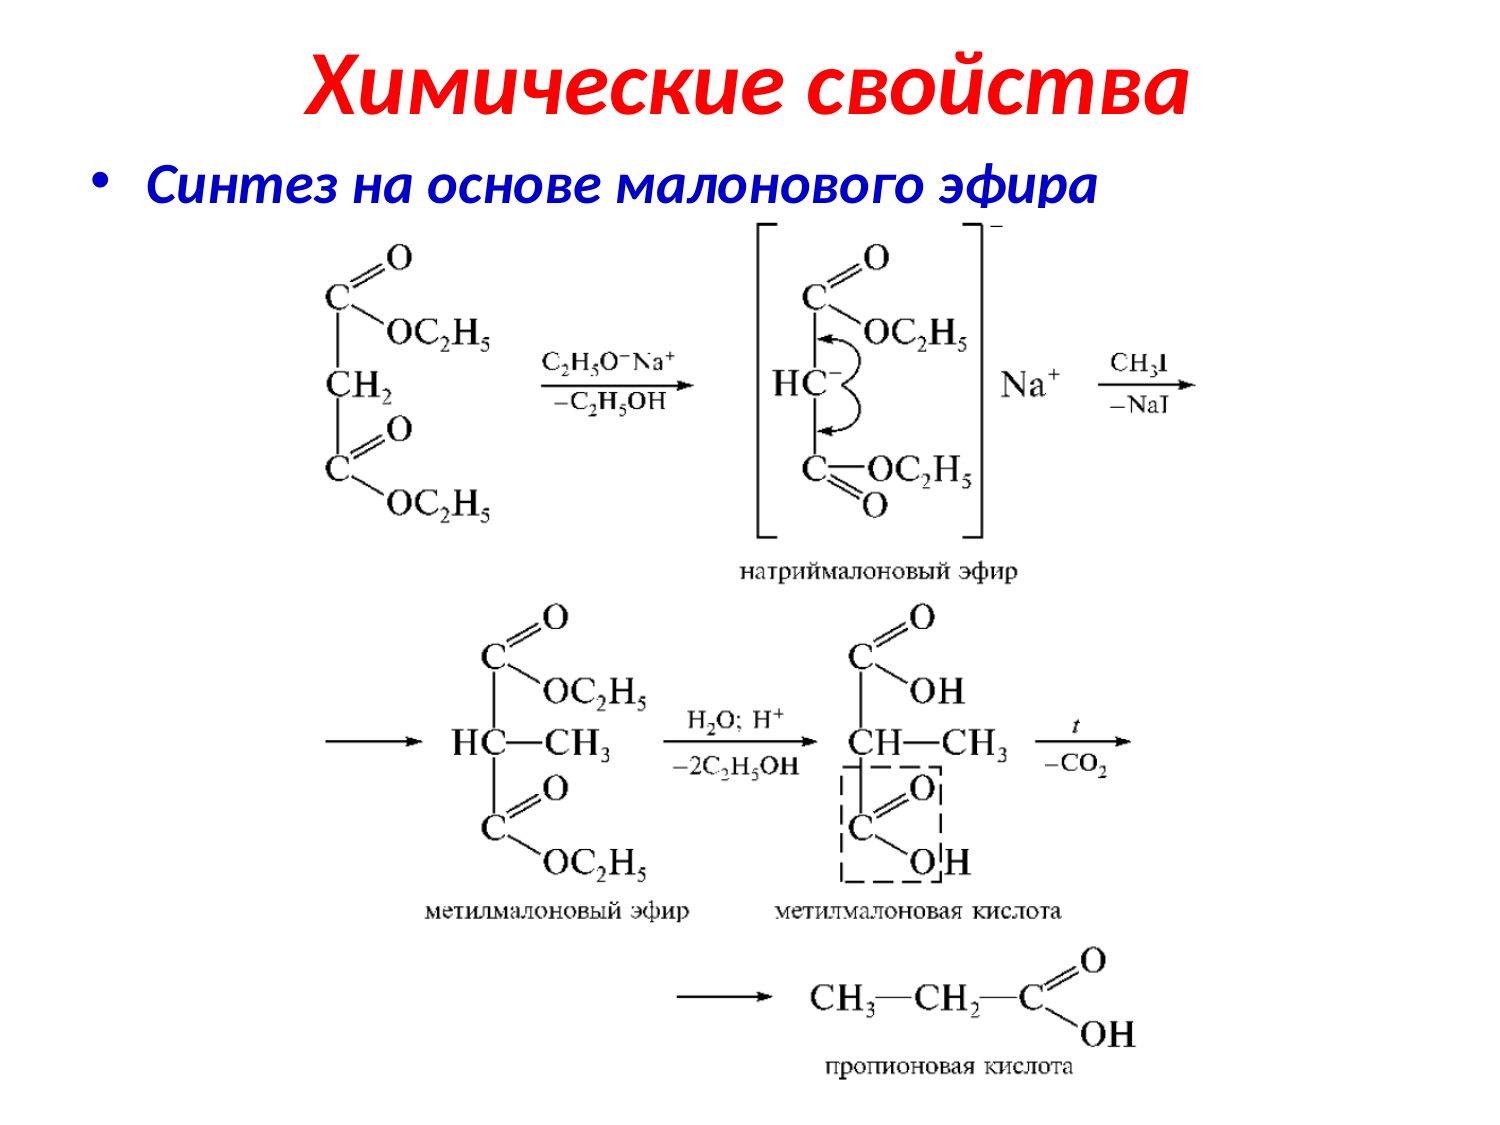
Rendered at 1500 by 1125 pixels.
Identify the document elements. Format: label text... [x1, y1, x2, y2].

picture [298, 207, 1201, 1086]
list Синтез на основе малонового эфира [74, 136, 1426, 1107]
title Химические свойства [74, 18, 1426, 136]
